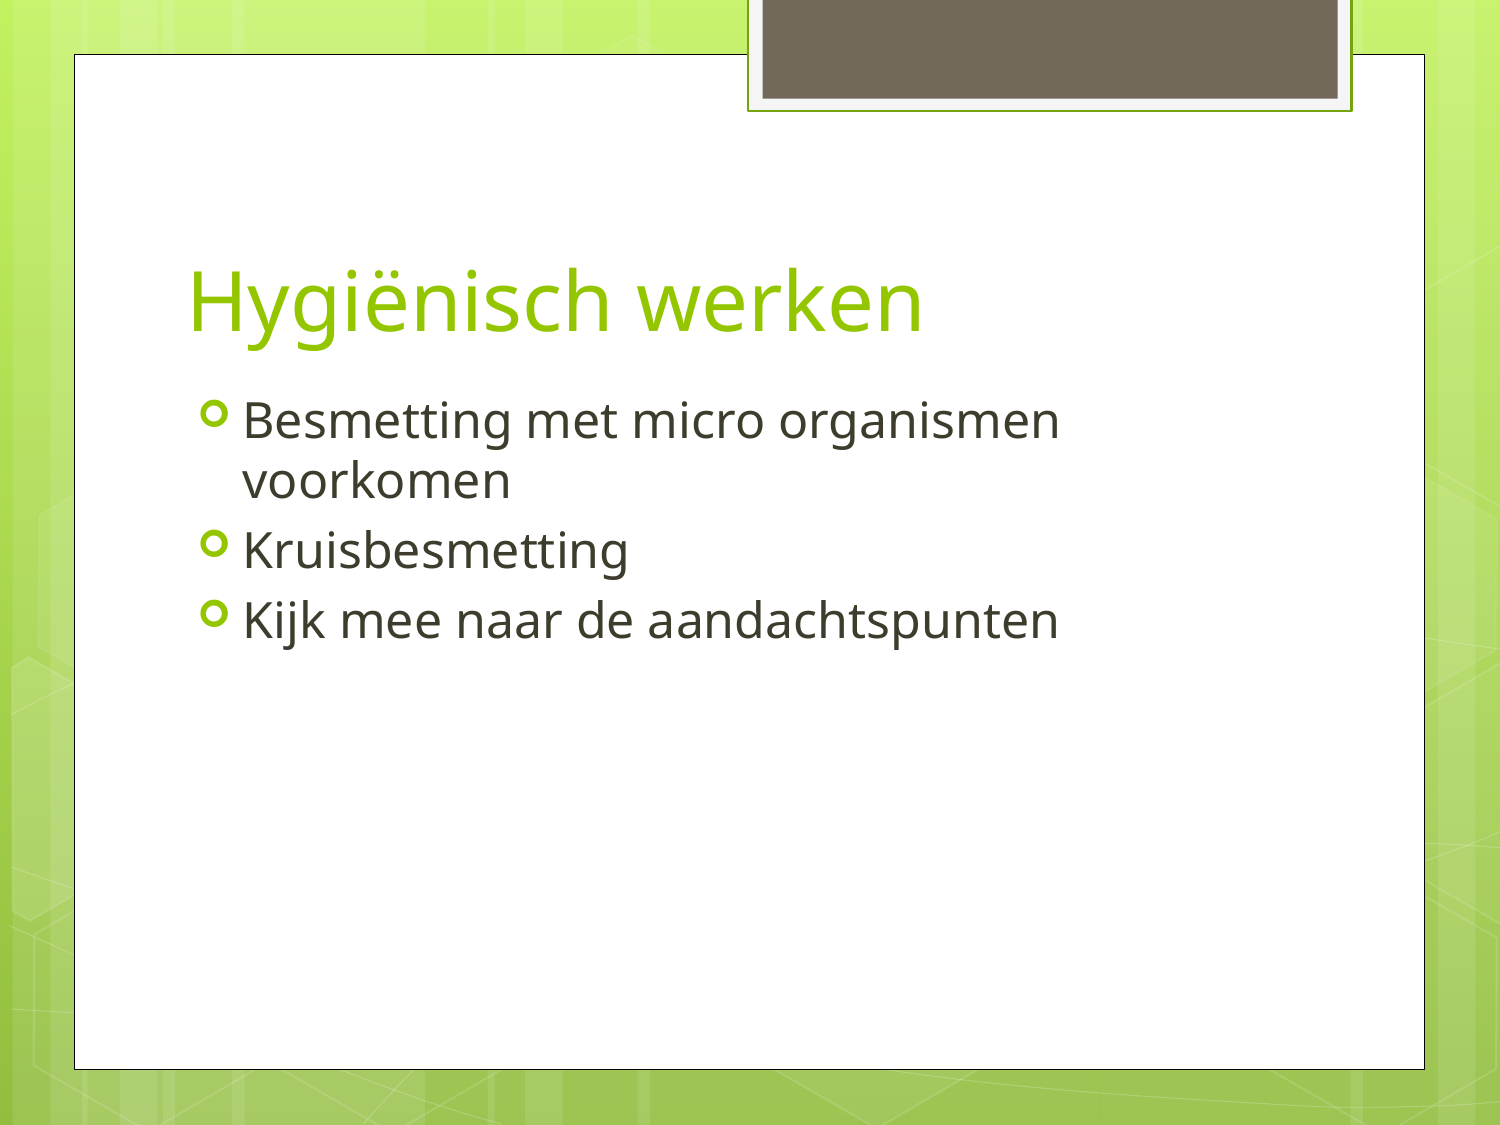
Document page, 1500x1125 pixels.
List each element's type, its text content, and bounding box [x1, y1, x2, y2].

title Hygiënisch werken [171, 168, 1324, 357]
list Besmetting met micro organismen voorkomen Kruisbesmetting Kijk mee naar de aandachtspunten [171, 381, 1283, 957]
